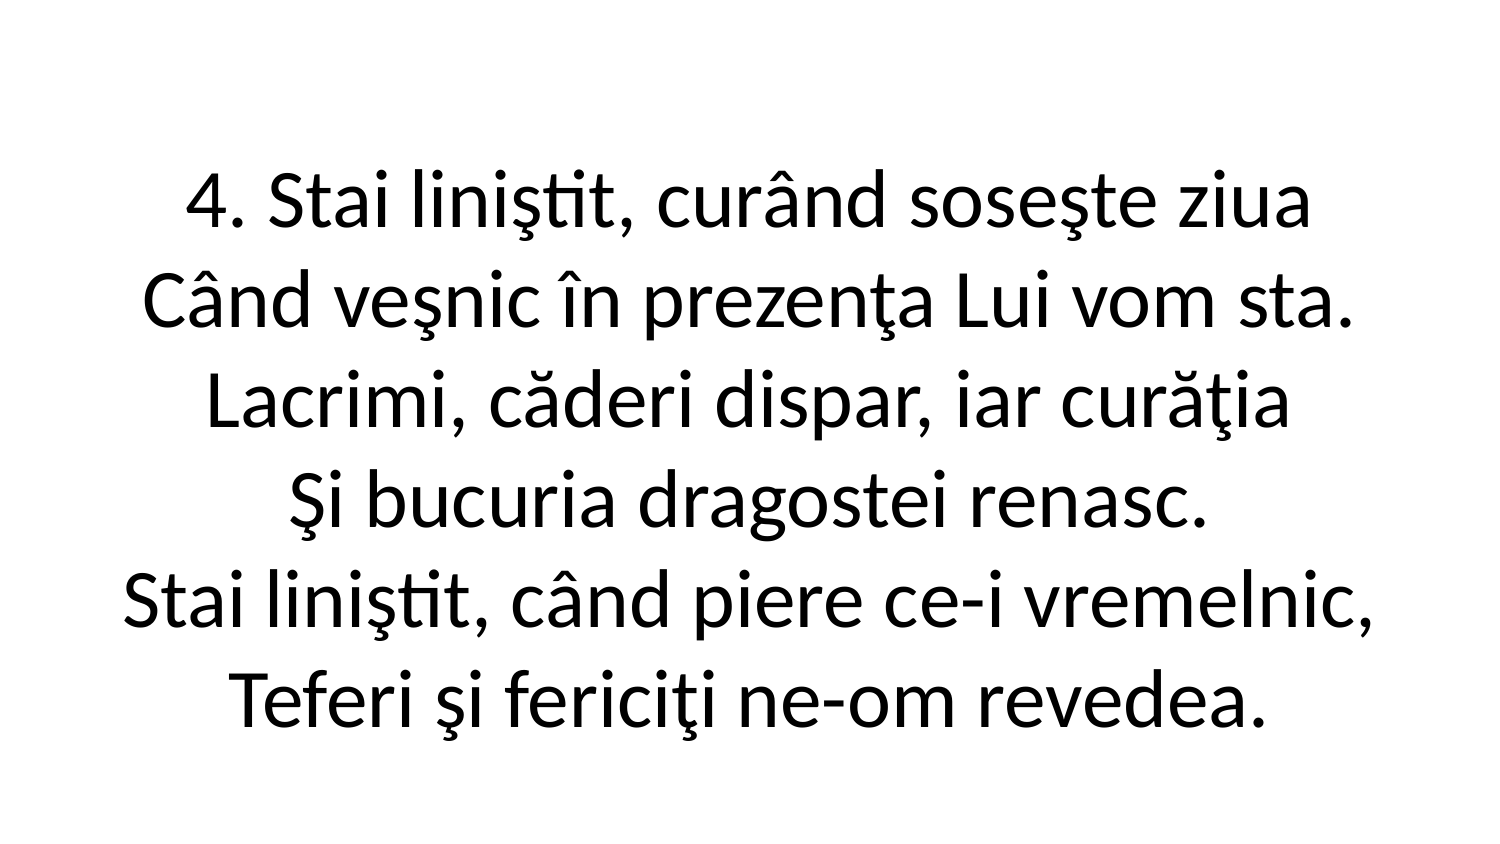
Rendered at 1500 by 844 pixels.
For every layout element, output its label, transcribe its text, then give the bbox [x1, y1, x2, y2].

text_box 4. Stai liniştit, curând soseşte ziua Când veşnic în prezenţa Lui vom sta. Lacrimi, căderi dispar, iar curăţia Şi bucuria dragostei renasc. Stai liniştit, când piere ce-i vremelnic, Teferi şi fericiţi ne-om revedea. [107, 92, 1393, 752]
